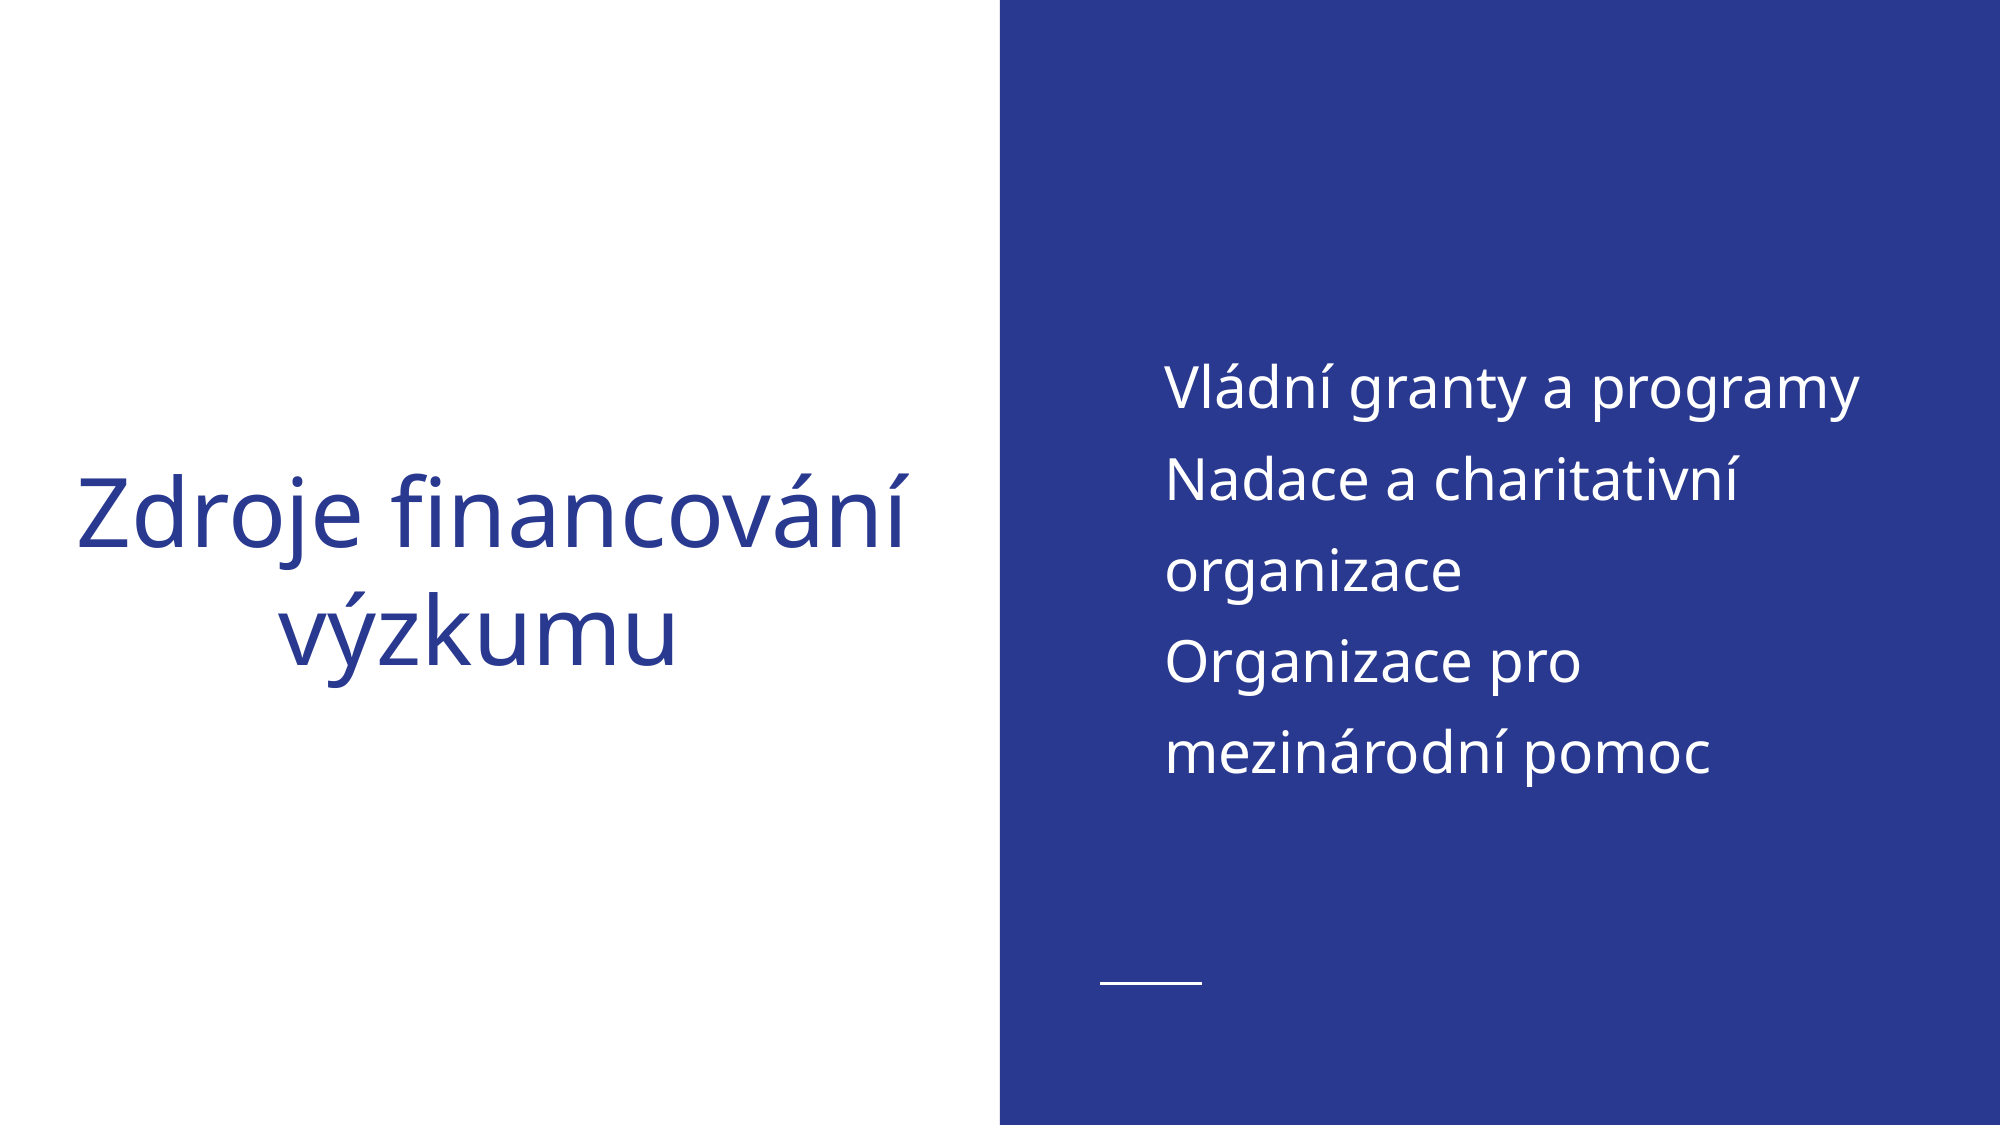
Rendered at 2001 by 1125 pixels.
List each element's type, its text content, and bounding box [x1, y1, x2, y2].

title Zdroje financování výzkumu [50, 428, 936, 697]
list Vládní granty a programy Nadace a charitativní organizace Organizace pro mezinárodní pomoc [1092, 158, 1933, 967]
